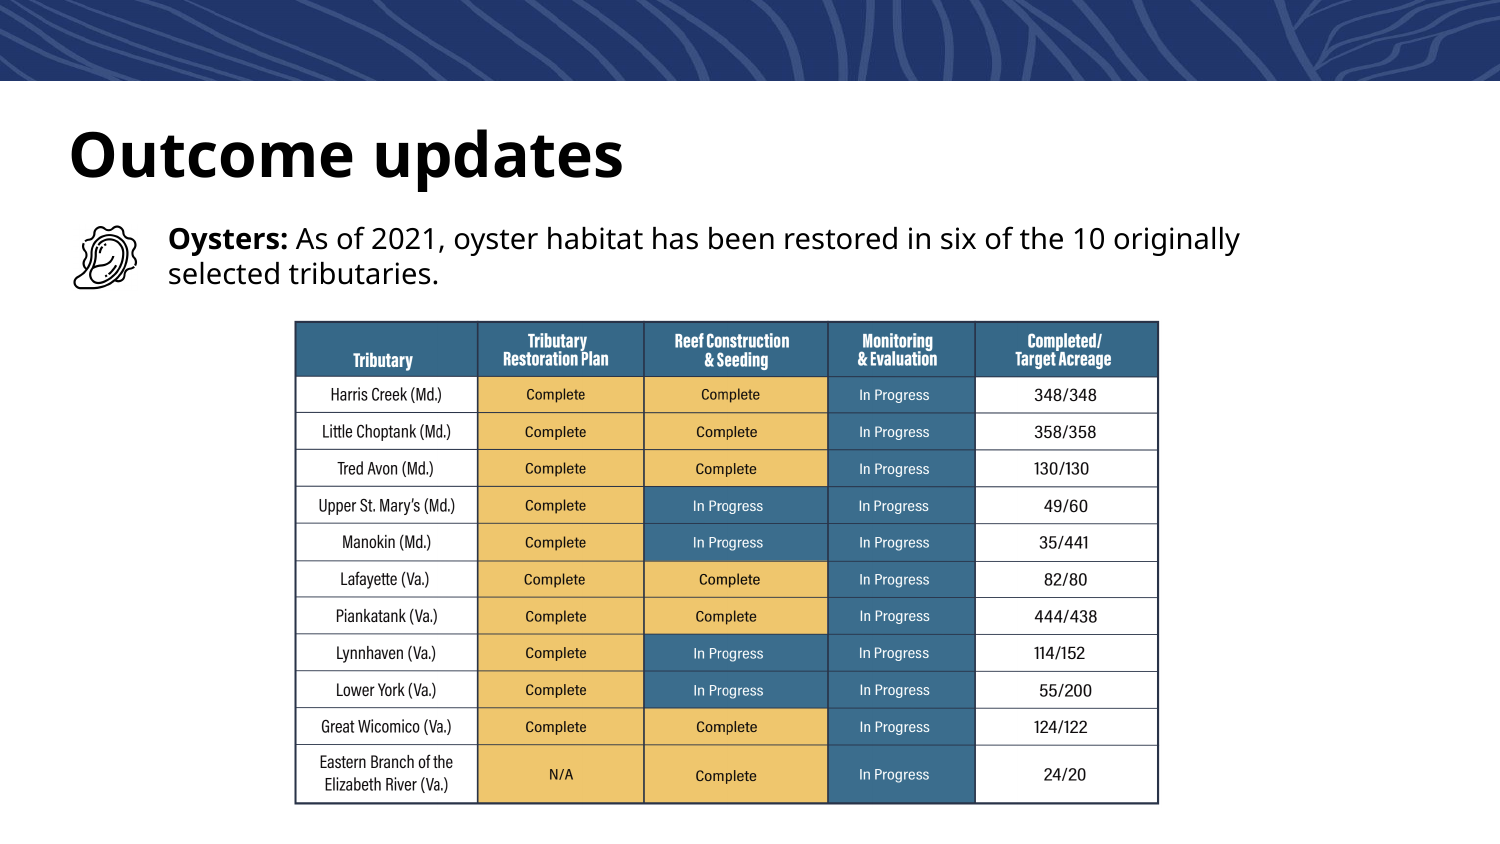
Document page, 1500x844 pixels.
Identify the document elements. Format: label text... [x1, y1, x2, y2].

picture [73, 224, 138, 291]
text_box Oysters: As of 2021, oyster habitat has been restored in six of the 10 originally selected tributaries. [152, 205, 1302, 306]
text_box Outcome updates [53, 99, 1203, 205]
picture [0, 0, 1500, 81]
picture [292, 319, 1163, 808]
